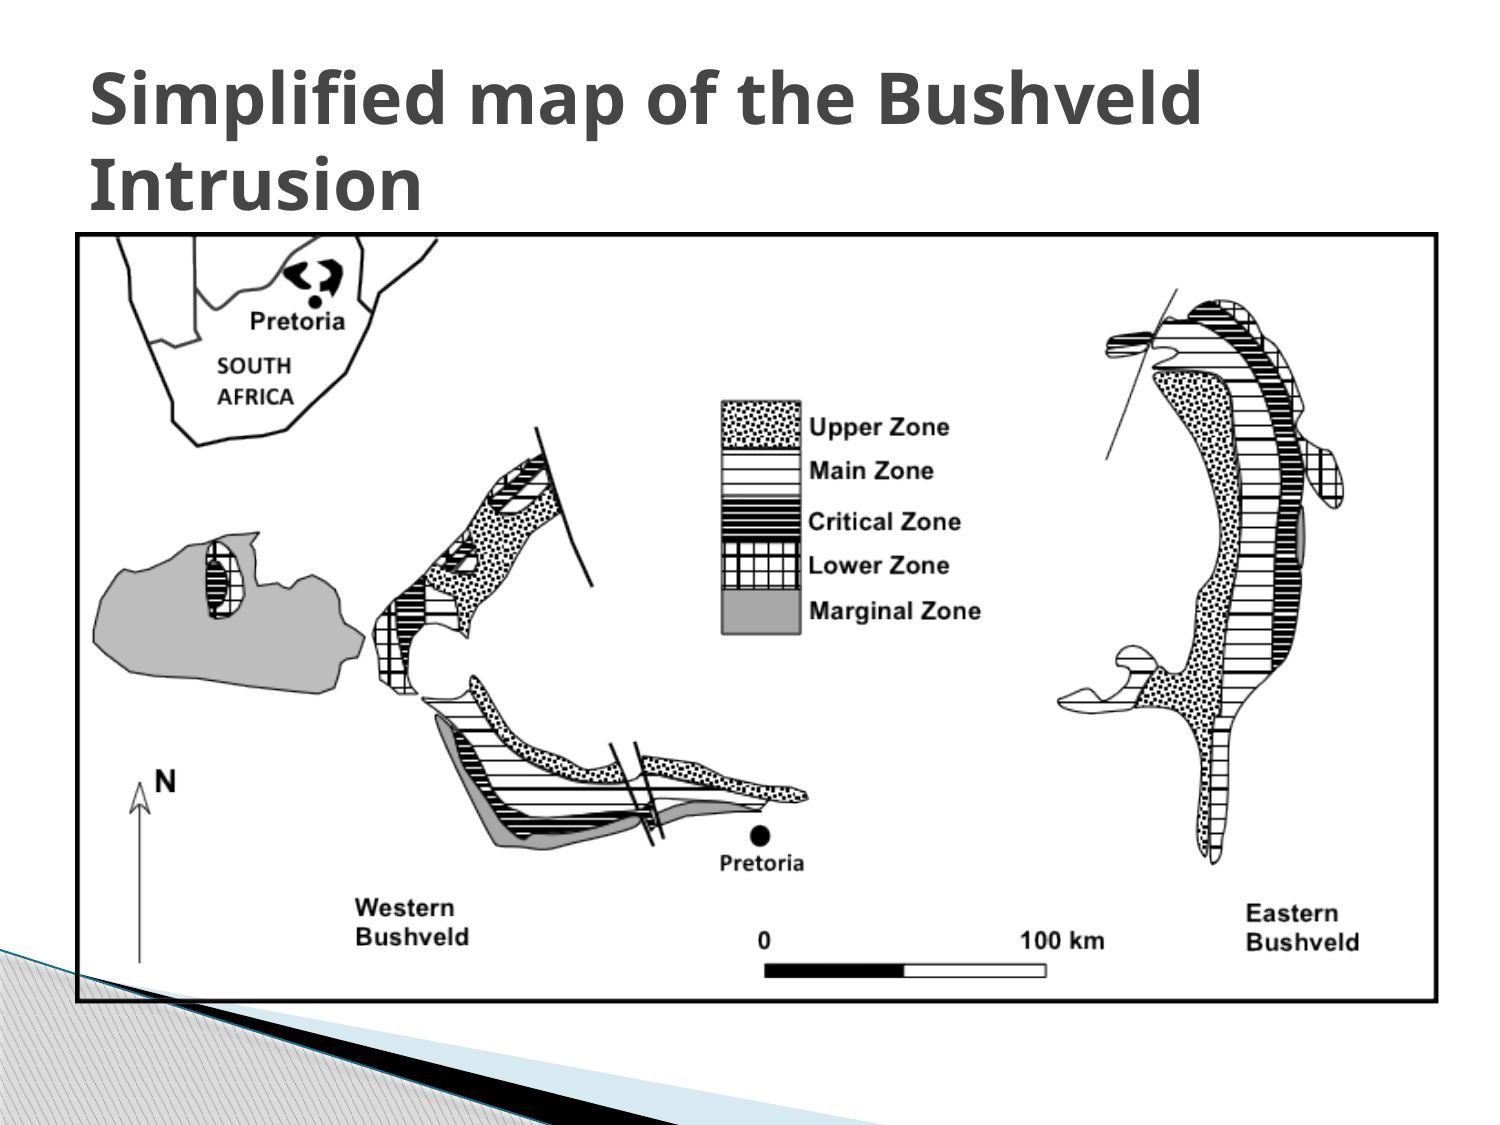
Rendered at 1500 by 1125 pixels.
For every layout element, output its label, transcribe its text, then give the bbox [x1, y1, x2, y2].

title Simplified map of the Bushveld Intrusion [75, 45, 1425, 232]
picture [74, 232, 1441, 1006]
